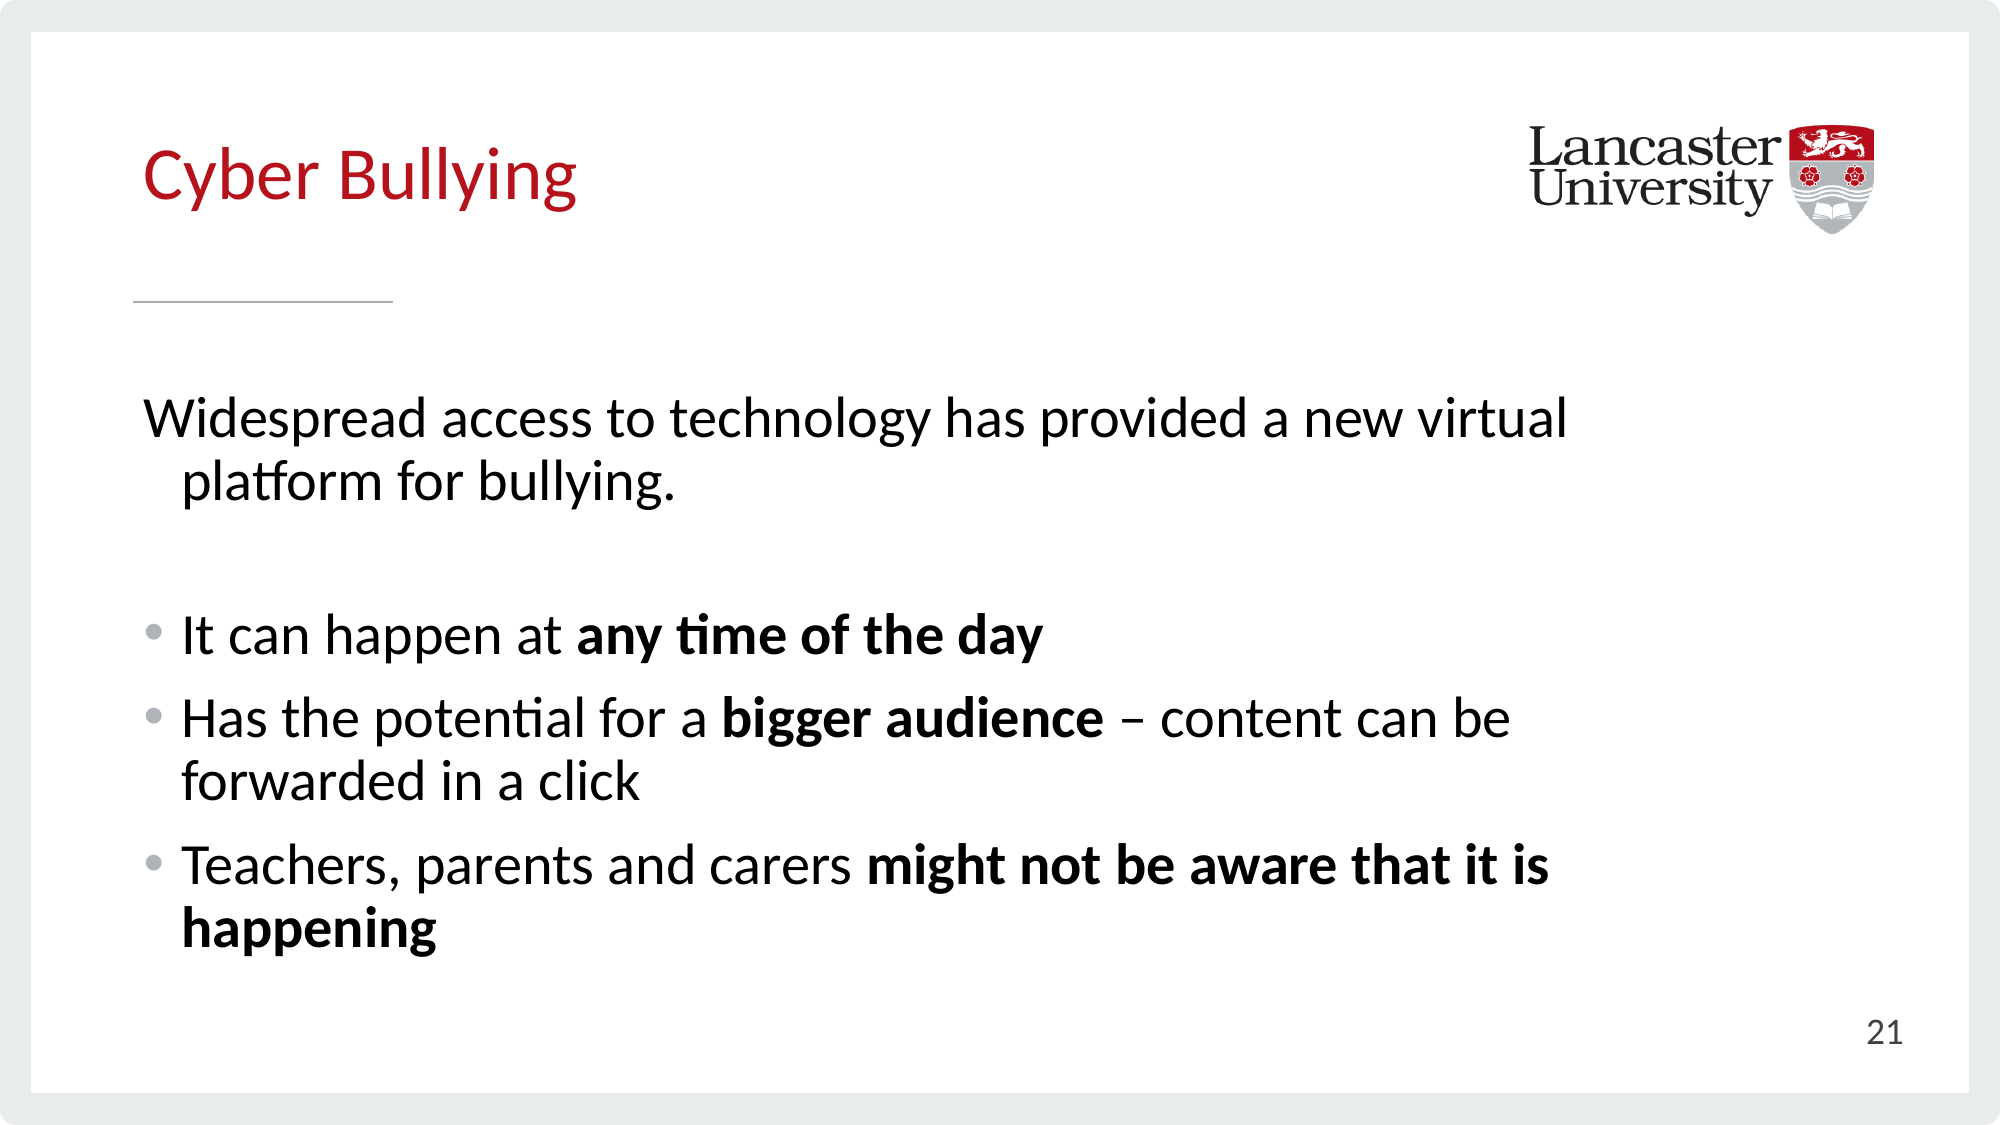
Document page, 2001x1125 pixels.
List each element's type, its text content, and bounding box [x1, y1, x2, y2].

list Widespread access to technology has provided a new virtual platform for bullying. It can happen at any time of the day Has the potential for a bigger audience – content can be forwarded in a click Teachers, parents and carers might not be aware that it is happening [128, 379, 1738, 1014]
slide_number 21 [1468, 999, 1919, 1060]
title Cyber Bullying [128, 78, 1482, 279]
